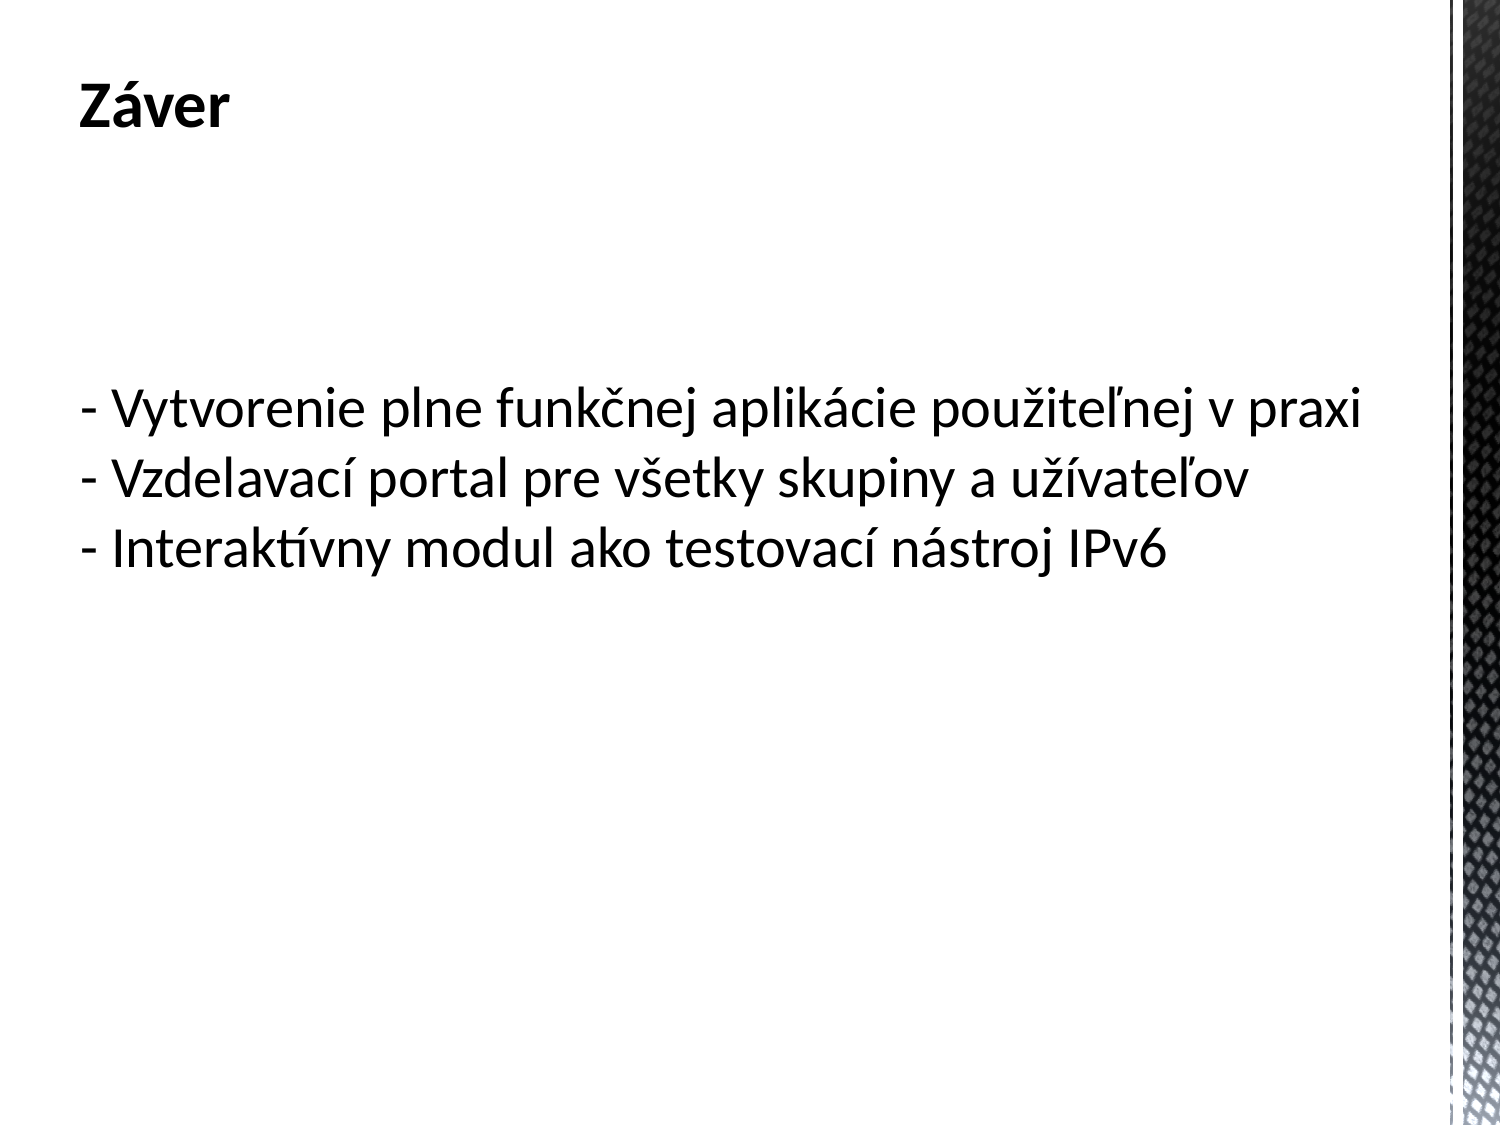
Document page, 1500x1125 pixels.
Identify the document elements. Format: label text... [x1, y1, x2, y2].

text_box Záver [64, 53, 1294, 148]
title - Vytvorenie plne funkčnej aplikácie použiteľnej v praxi - Vzdelavací portal pre všetky skupiny a užívateľov - Interaktívny modul ako testovací nástroj IPv6 [64, 361, 1424, 1125]
picture [1447, 0, 1500, 1125]
